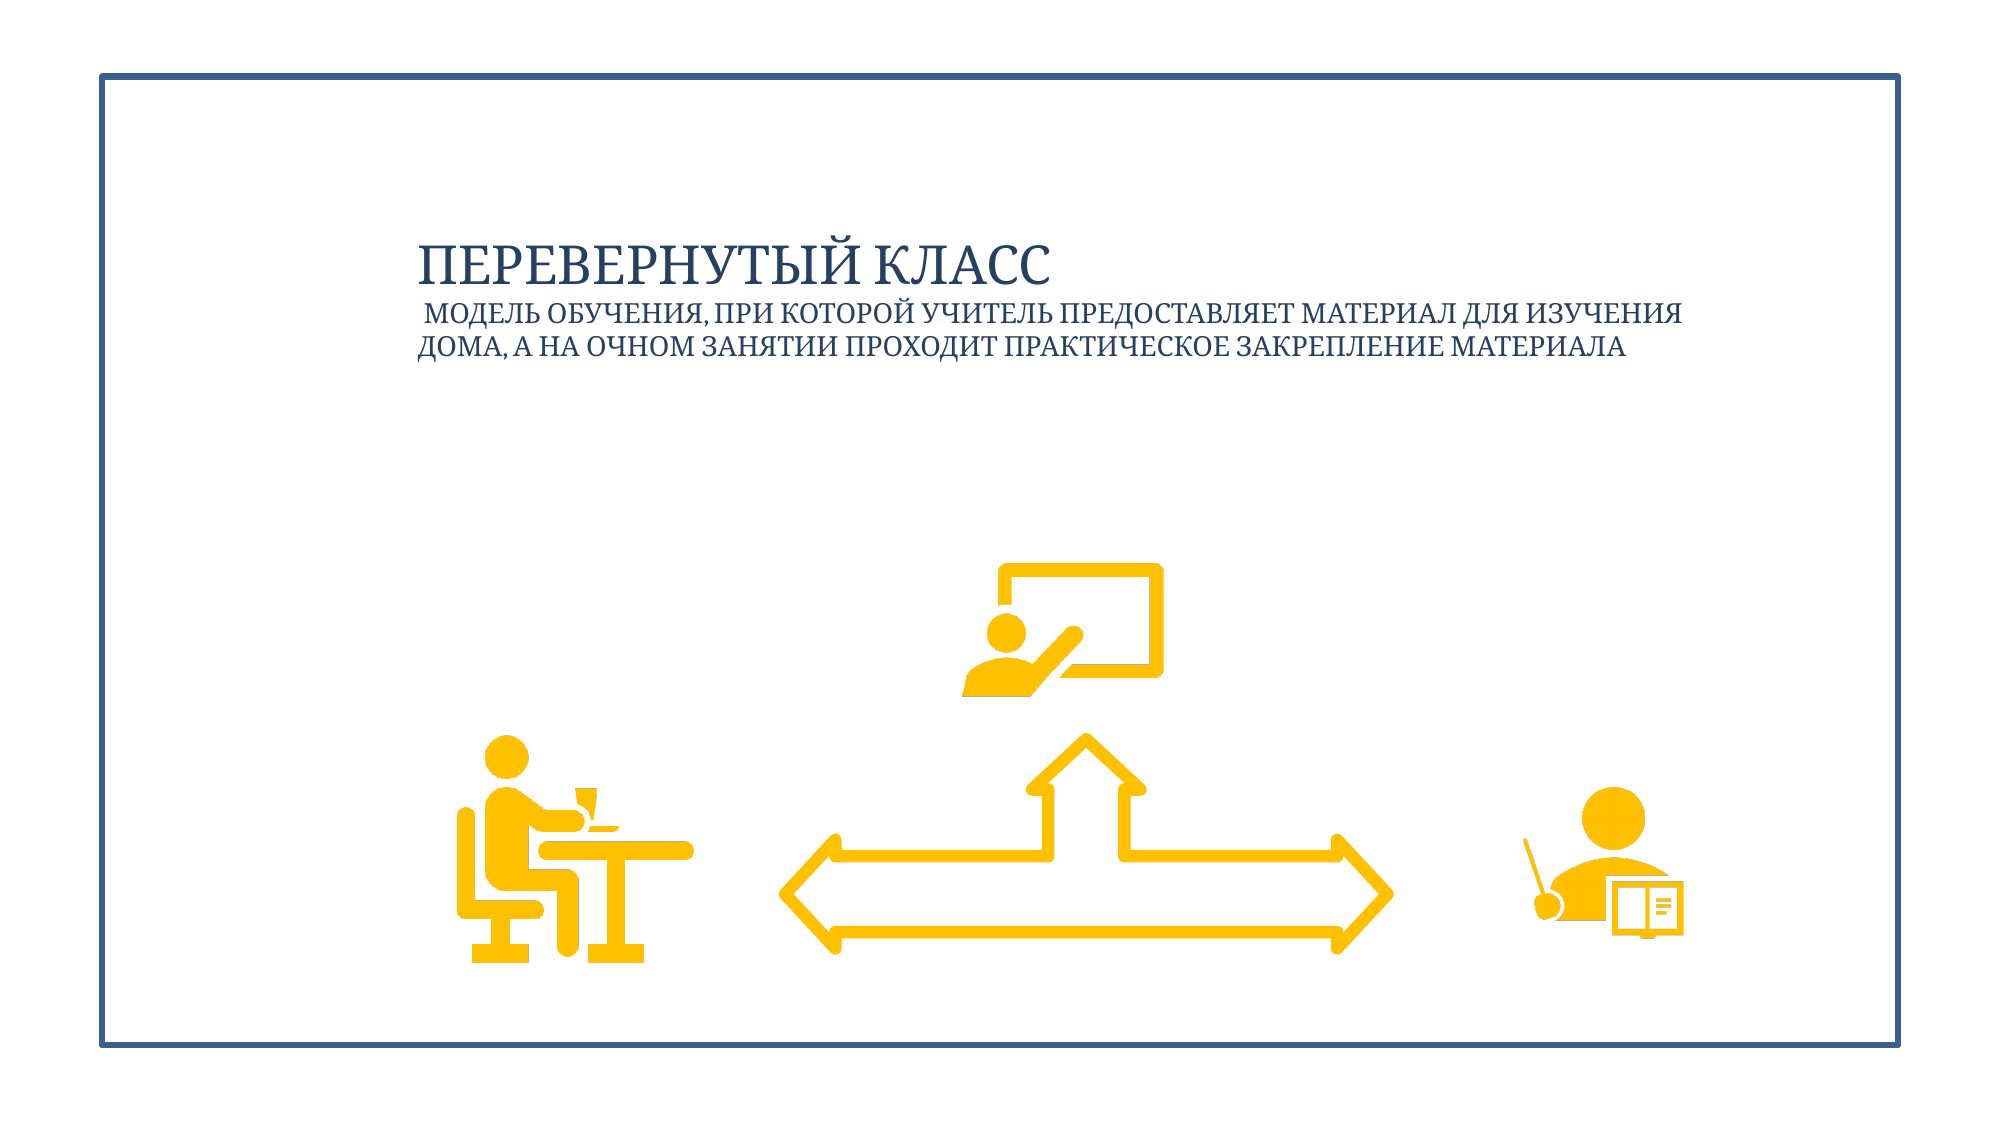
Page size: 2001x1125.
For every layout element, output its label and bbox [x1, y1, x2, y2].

picture [1519, 759, 1708, 948]
picture [425, 703, 725, 1003]
picture [952, 519, 1173, 740]
text_box [100, 74, 1900, 1047]
text_box [783, 748, 1390, 951]
